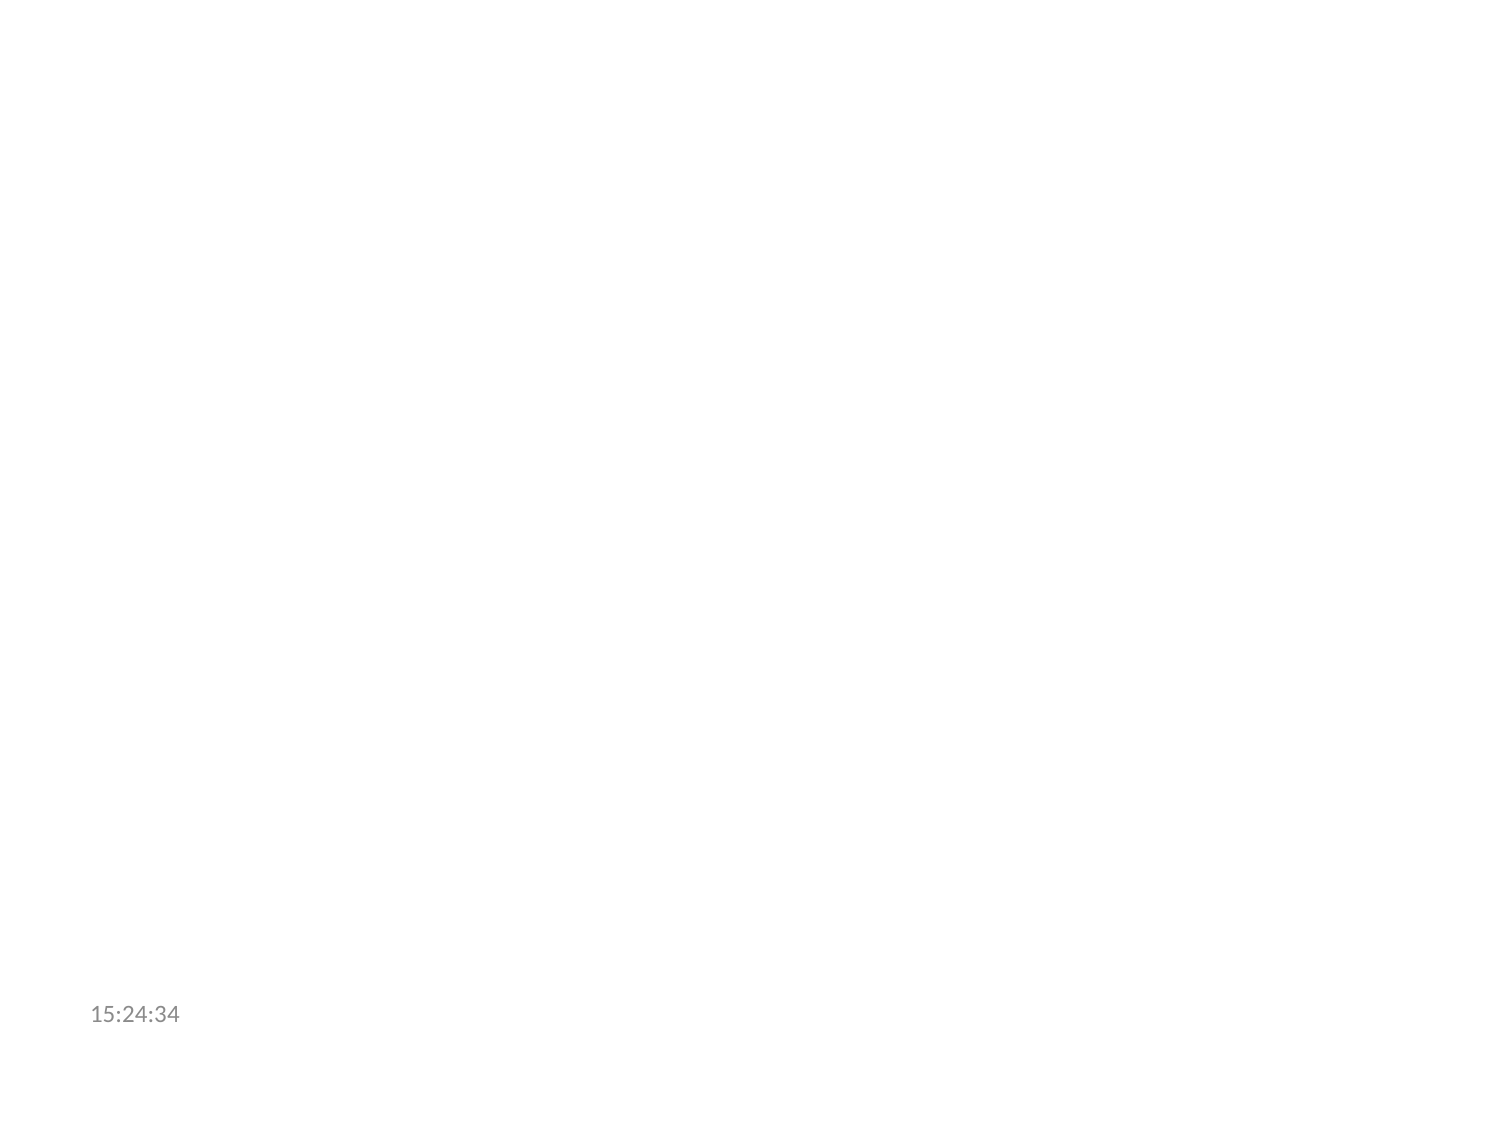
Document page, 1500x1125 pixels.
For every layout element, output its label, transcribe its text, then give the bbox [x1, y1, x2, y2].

text_box 15:35:09 [75, 982, 425, 1043]
